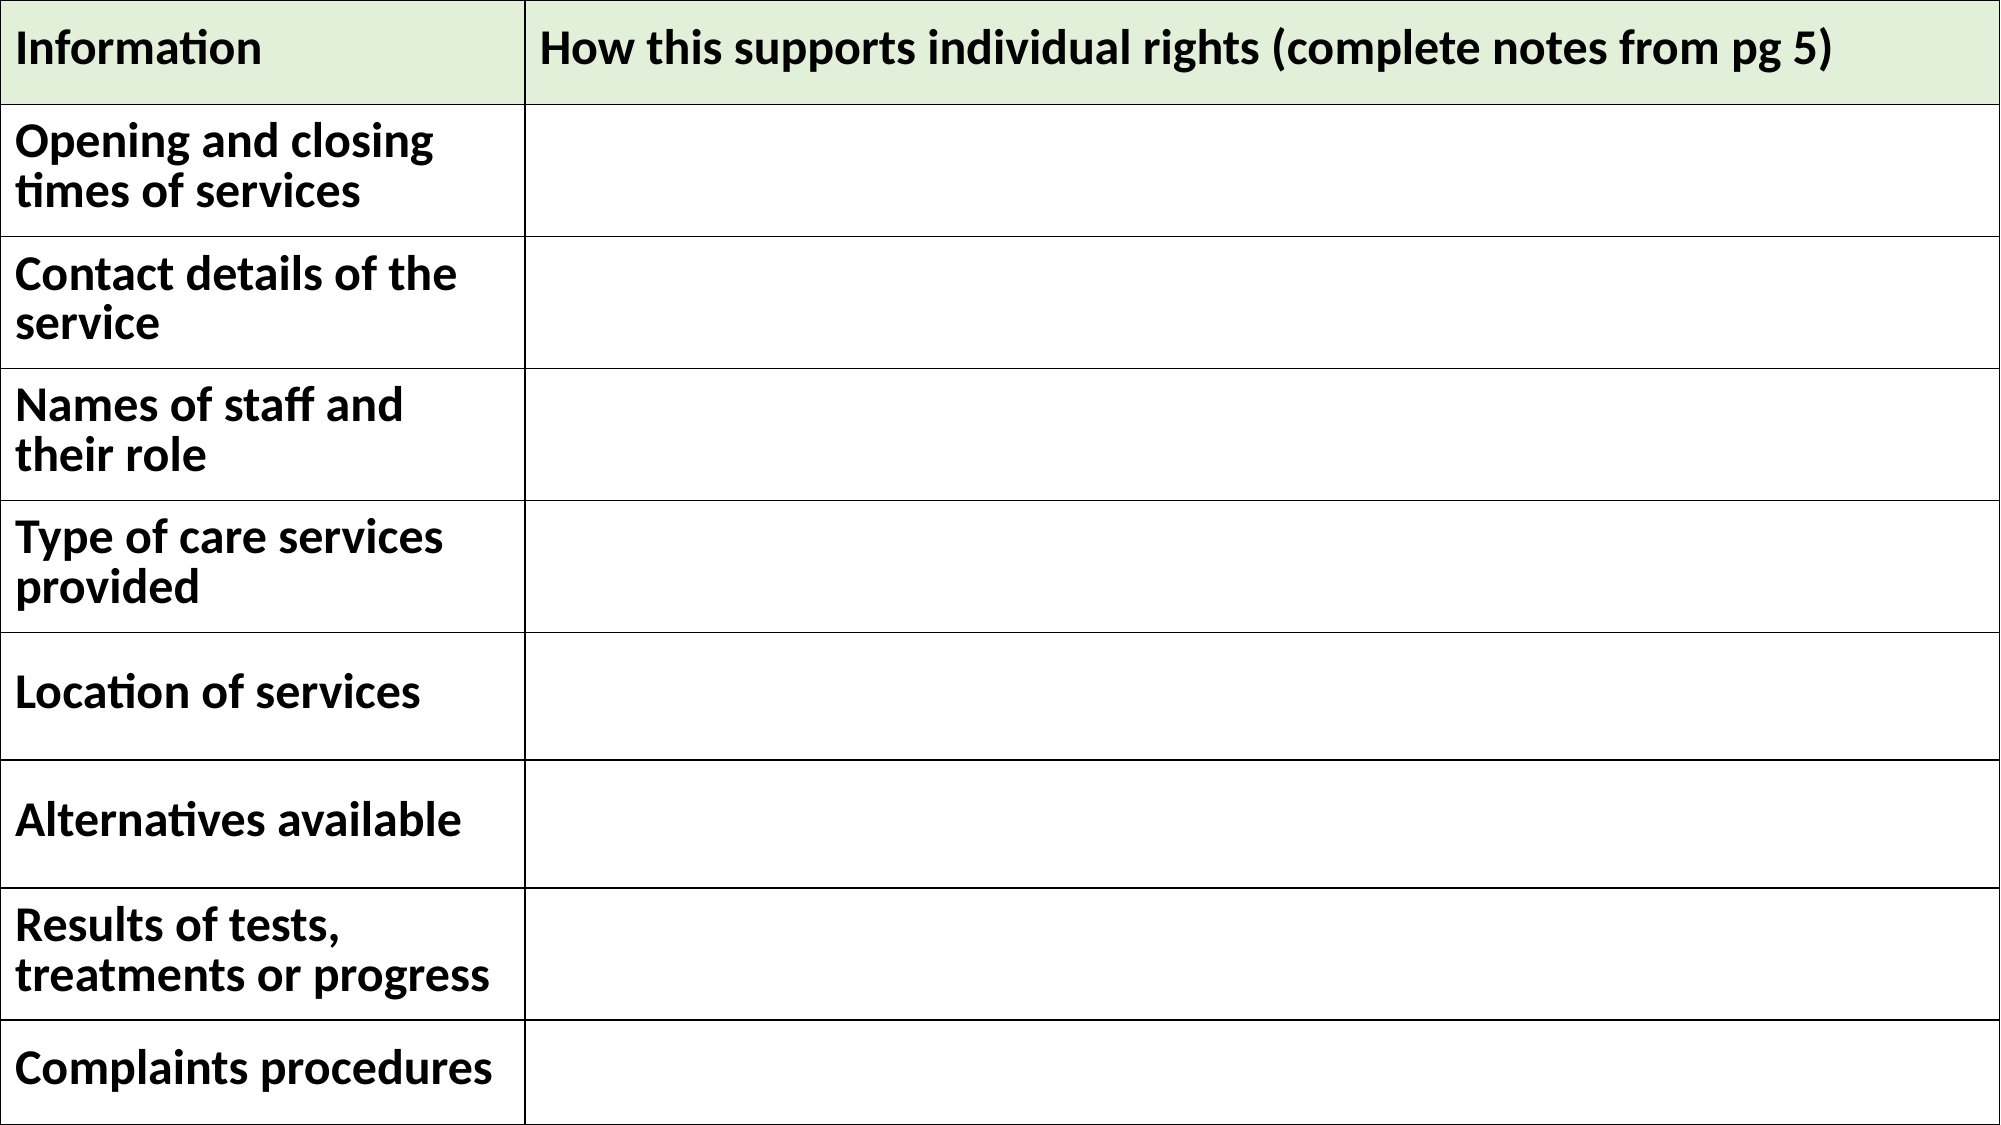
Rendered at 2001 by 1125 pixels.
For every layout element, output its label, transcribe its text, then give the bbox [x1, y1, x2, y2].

table_cell [526, 369, 1999, 500]
table_cell Alternatives available [1, 761, 524, 887]
table_cell Location of services [1, 633, 524, 759]
table_cell Results of tests, treatments or progress [1, 889, 524, 1019]
table_header Information [1, 1, 524, 104]
table_cell [526, 501, 1999, 632]
table_cell Complaints procedures [1, 1021, 524, 1124]
table_cell Names of staff and their role [1, 369, 524, 500]
table_cell [526, 633, 1999, 759]
table_cell [526, 889, 1999, 1019]
table_header How this supports individual rights (complete notes from pg 5) [526, 1, 1999, 104]
table_cell [526, 1021, 1999, 1124]
table_cell Opening and closing times of services [1, 105, 524, 236]
table_cell [526, 761, 1999, 887]
table_cell Contact details of the service [1, 237, 524, 368]
table_cell [526, 237, 1999, 368]
table_cell Type of care services provided [1, 501, 524, 632]
table_cell [526, 105, 1999, 236]
